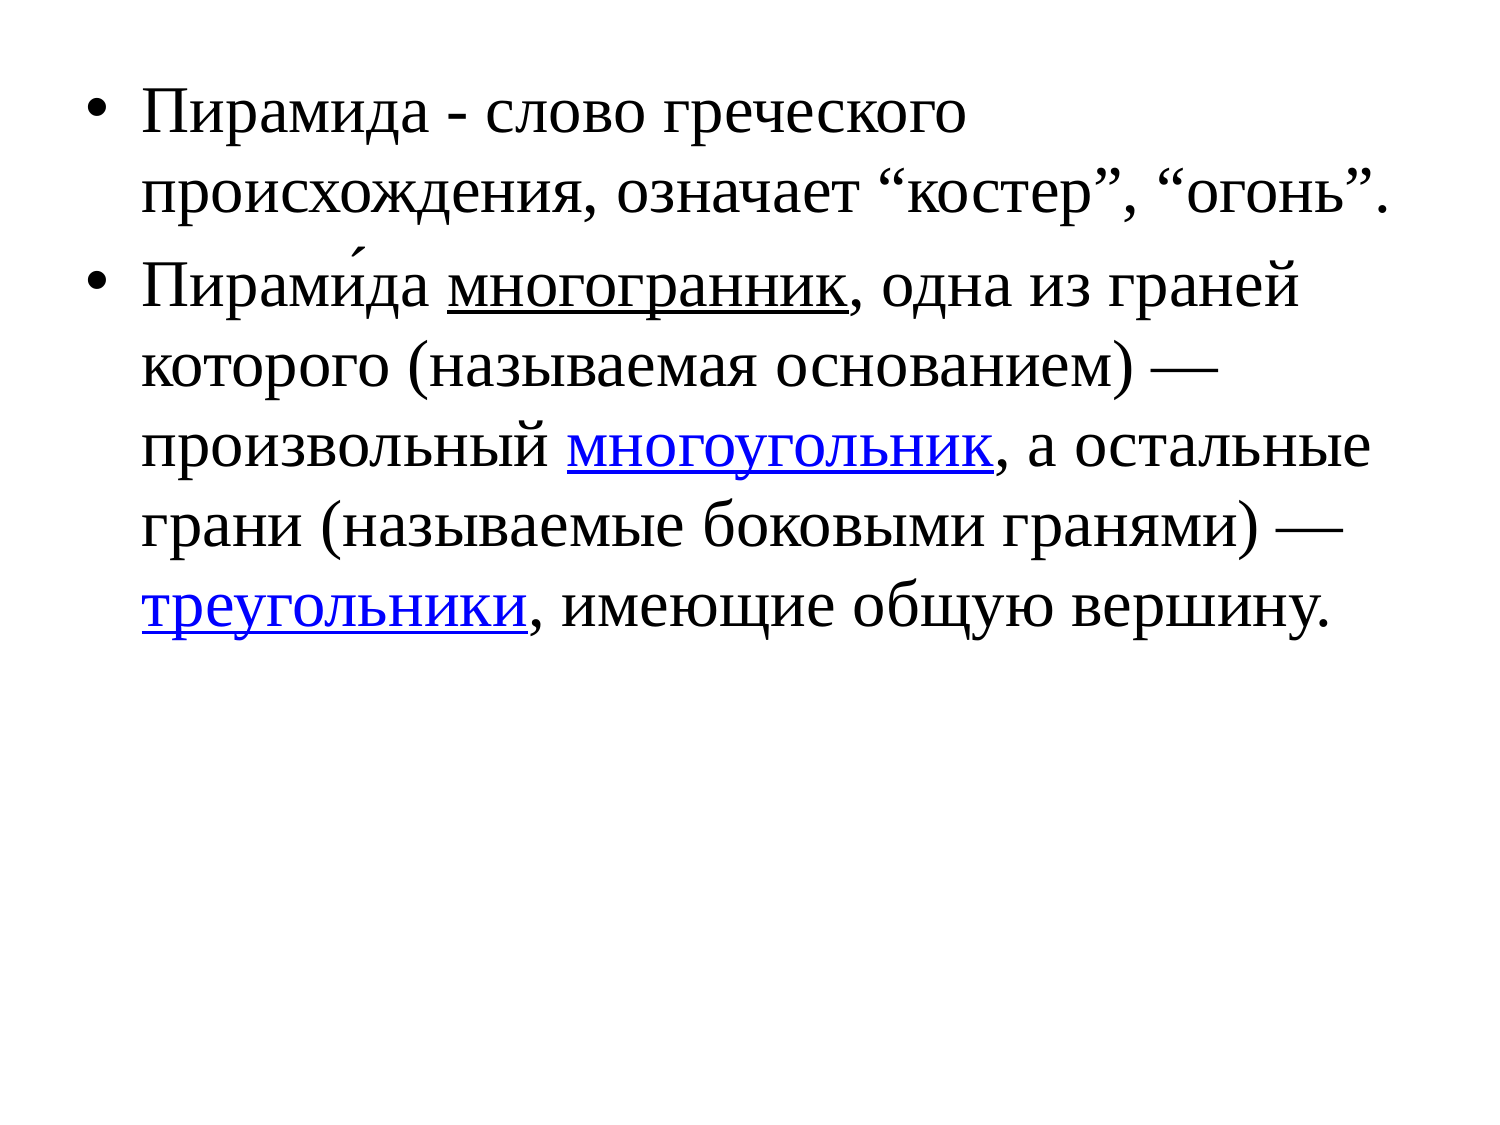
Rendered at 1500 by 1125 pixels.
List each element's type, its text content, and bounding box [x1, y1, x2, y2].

list Пирамида - слово греческого происхождения, означает “костер”, “огонь”. Пирами́да многогранник, одна из граней которого (называемая основанием) — произвольный многоугольник, а остальные грани (называемые боковыми гранями) — треугольники, имеющие общую вершину. [70, 58, 1425, 1005]
